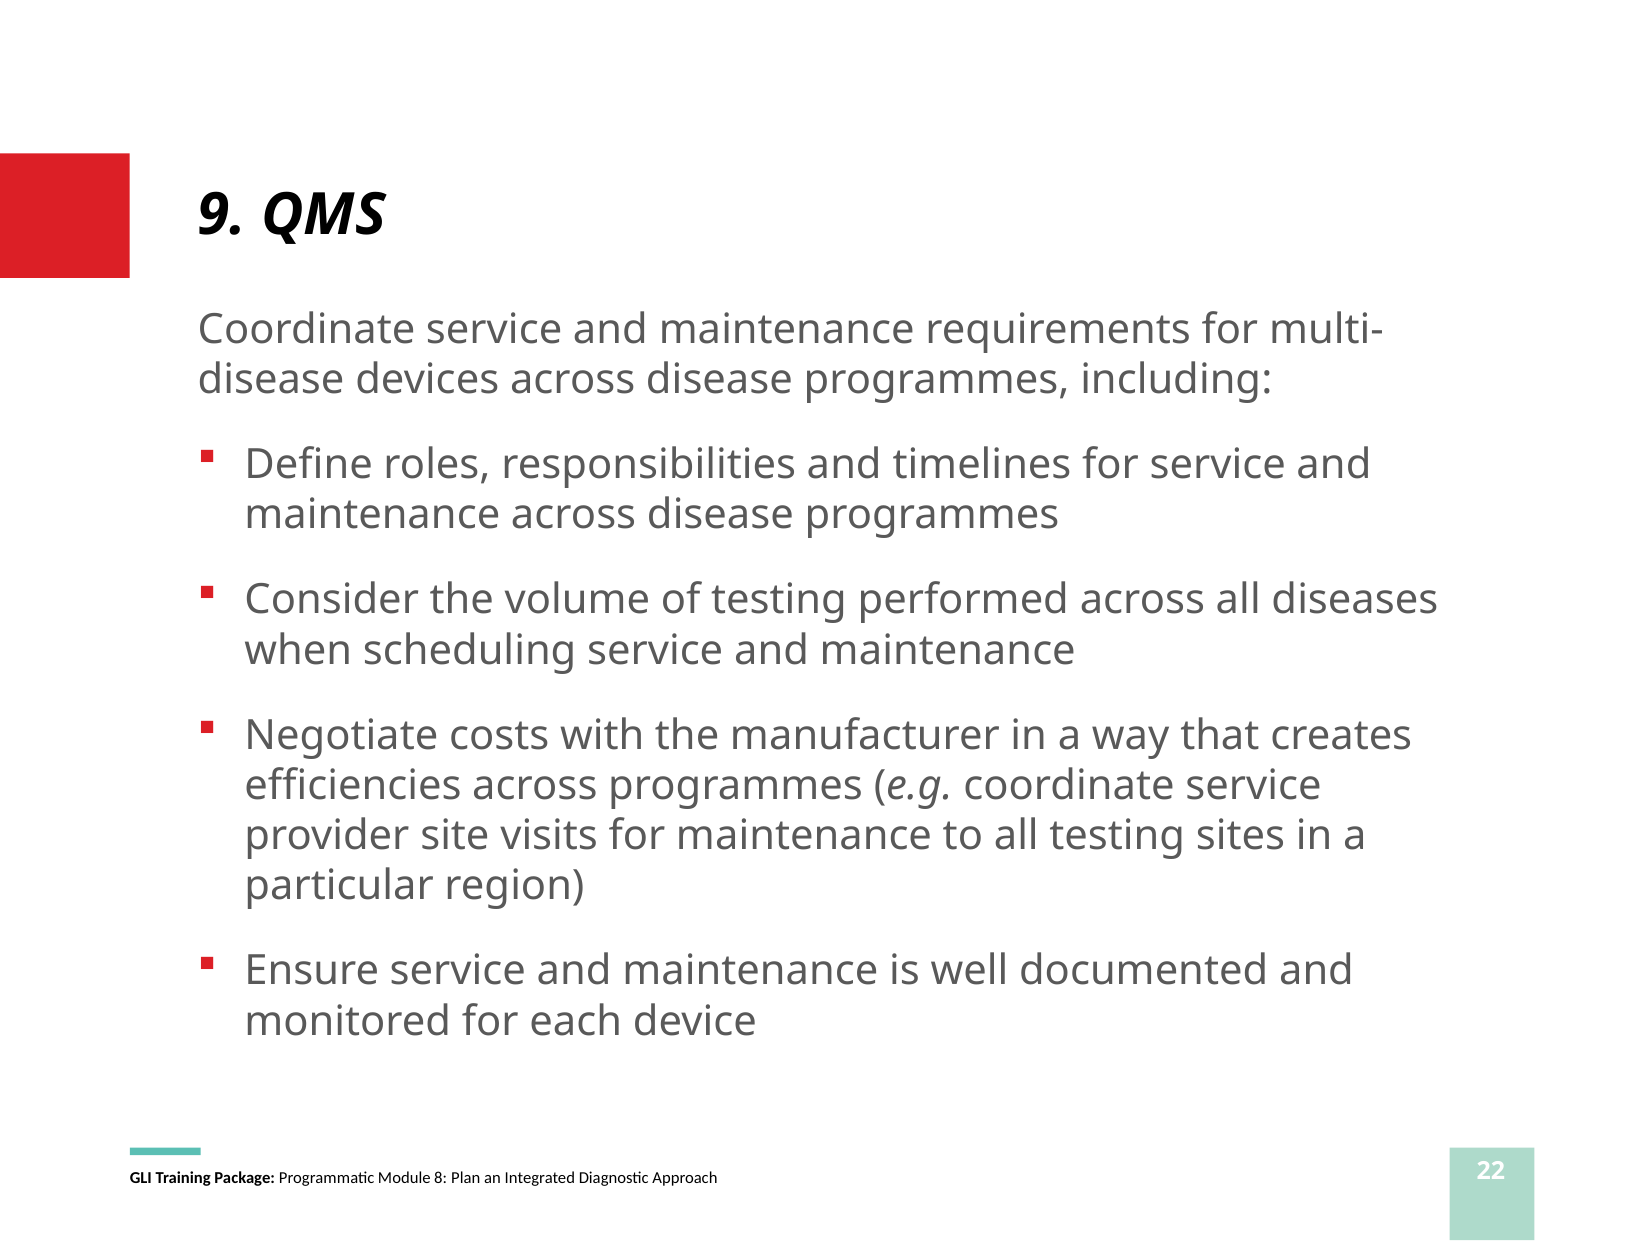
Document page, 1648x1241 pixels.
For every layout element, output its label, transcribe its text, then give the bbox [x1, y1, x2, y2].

title 9. QMS [197, 153, 1450, 278]
list Coordinate service and maintenance requirements for multi-disease devices across disease programmes, including: Define roles, responsibilities and timelines for service and maintenance across disease programmes Consider the volume of testing performed across all diseases when scheduling service and maintenance Negotiate costs with the manufacturer in a way that creates efficiencies across programmes (e.g. coordinate service provider site visits for maintenance to all testing sites in a particular region) Ensure service and maintenance is well documented and monitored for each device [197, 301, 1450, 1058]
